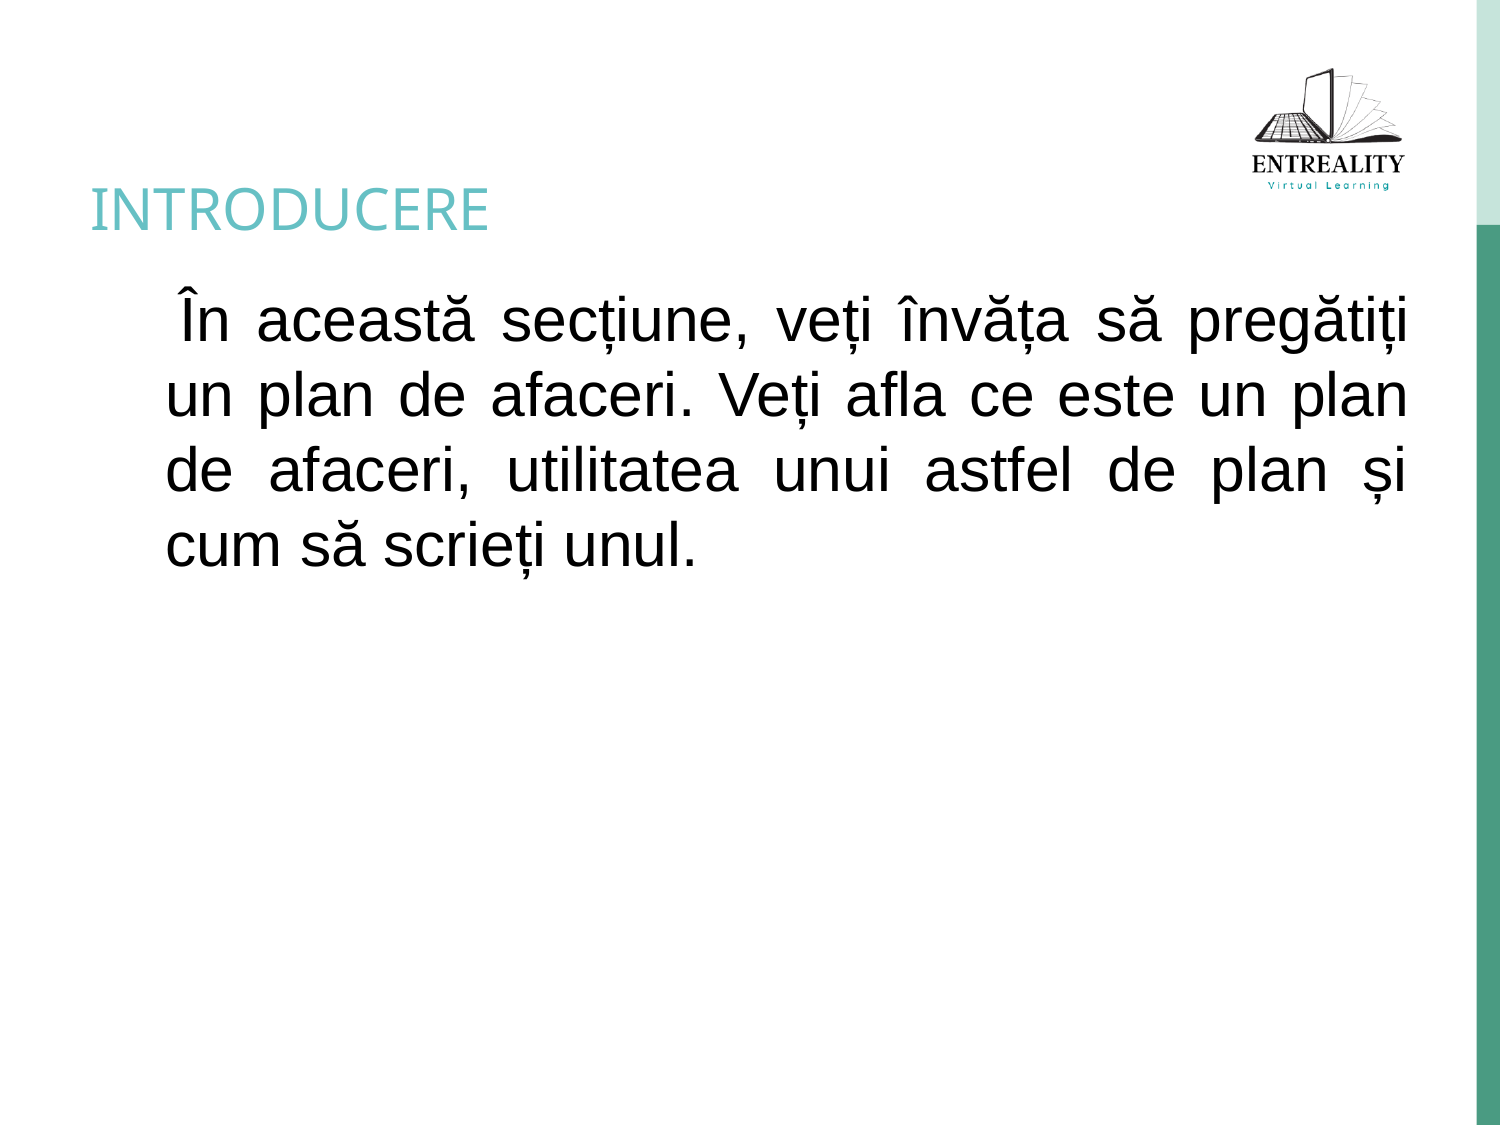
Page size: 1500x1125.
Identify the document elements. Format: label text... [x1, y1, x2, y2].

picture [1198, 0, 1458, 259]
list În această secțiune, veți învăța să pregătiți un plan de afaceri. Veți afla ce este un plan de afaceri, utilitatea unui astfel de plan și cum să scrieți unul. [75, 271, 1425, 998]
title INTRODUCERE [75, 25, 1025, 250]
